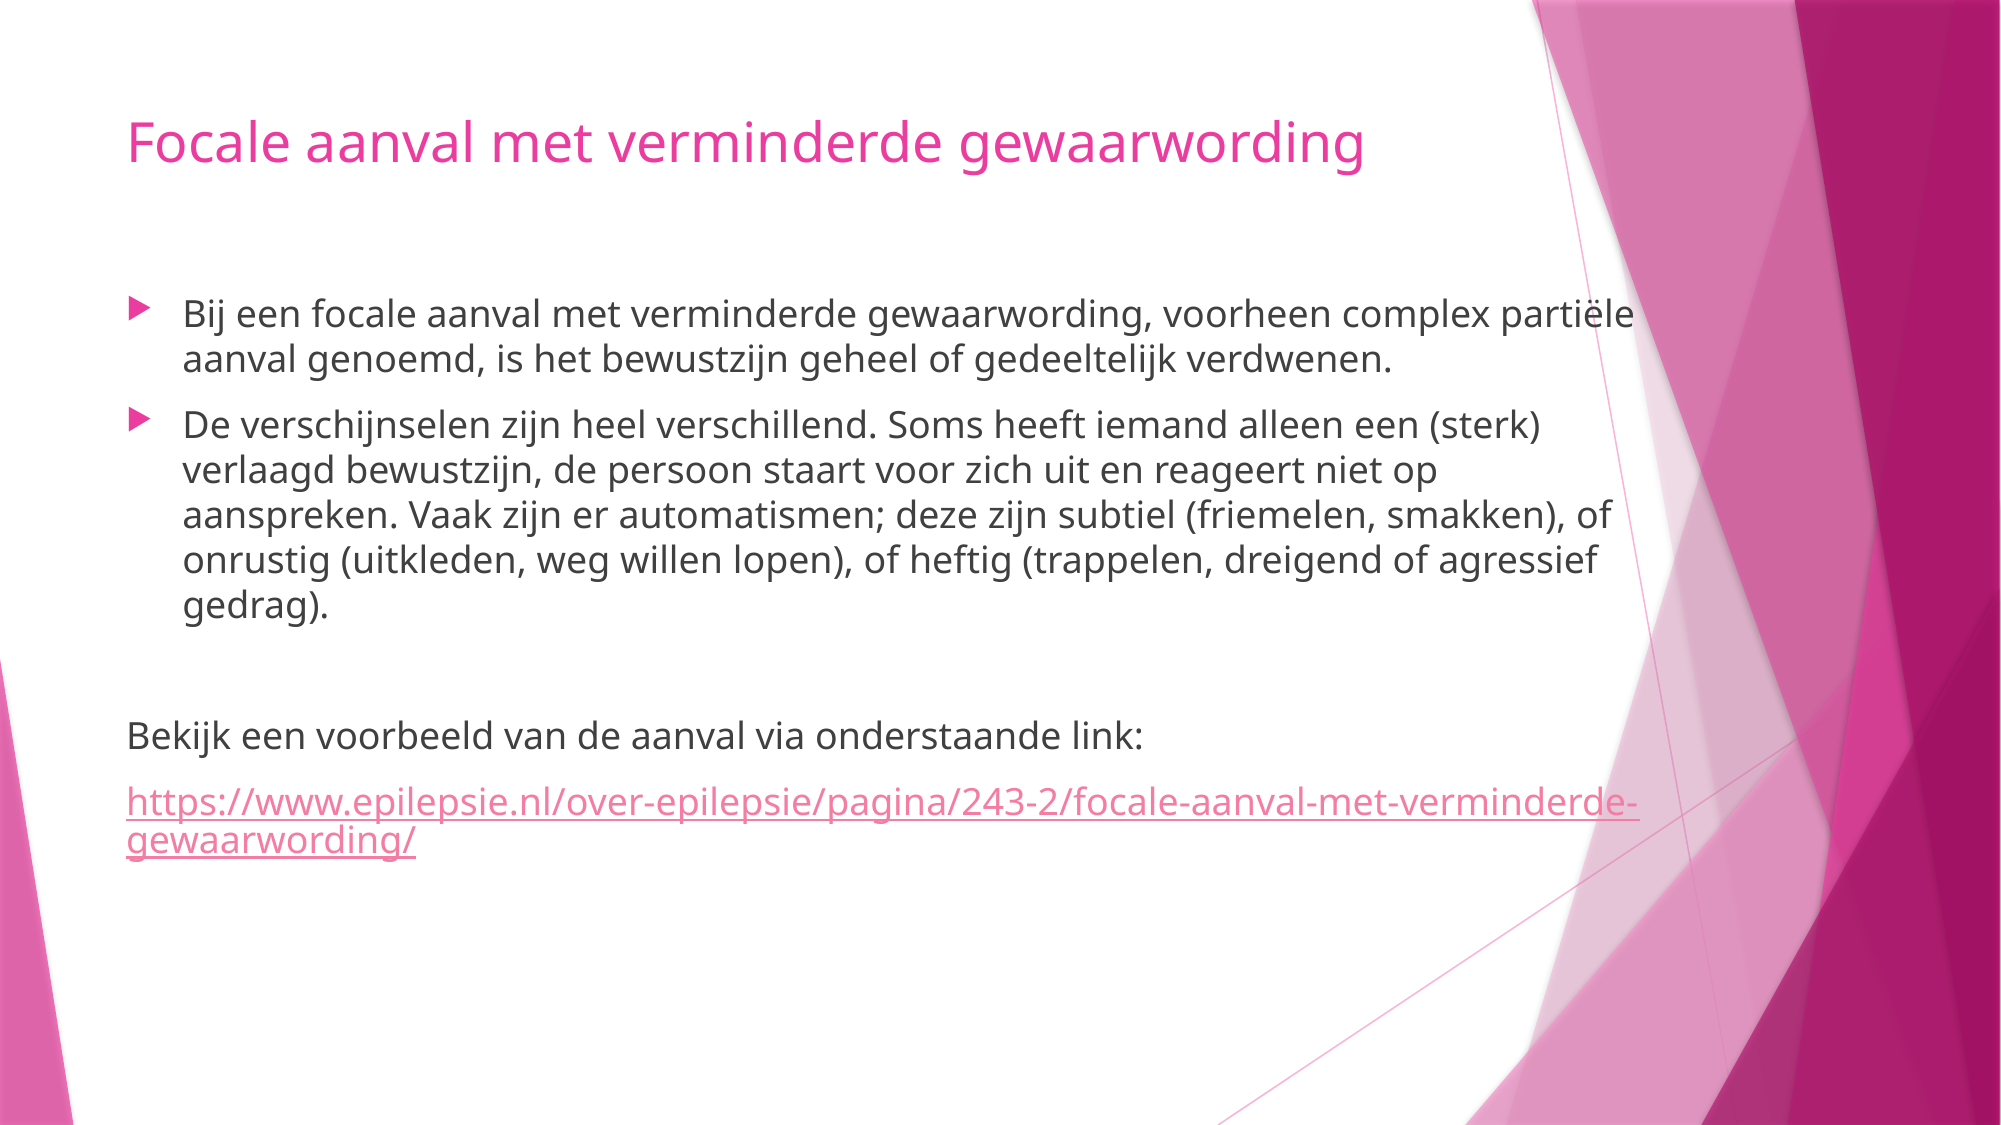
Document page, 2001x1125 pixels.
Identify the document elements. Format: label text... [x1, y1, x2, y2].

list Bij een focale aanval met verminderde gewaarwording, voorheen complex partiële aanval genoemd, is het bewustzijn geheel of gedeeltelijk verdwenen. De verschijnselen zijn heel verschillend. Soms heeft iemand alleen een (sterk) verlaagd bewustzijn, de persoon staart voor zich uit en reageert niet op aanspreken. Vaak zijn er automatismen; deze zijn subtiel (friemelen, smakken), of onrustig (uitkleden, weg willen lopen), of heftig (trappelen, dreigend of agressief gedrag). Bekijk een voorbeeld van de aanval via onderstaande link: https://www.epilepsie.nl/over-epilepsie/pagina/243-2/focale-aanval-met-verminderde-gewaarwording/ [111, 282, 1661, 1099]
title Focale aanval met verminderde gewaarwording [111, 99, 1522, 282]
